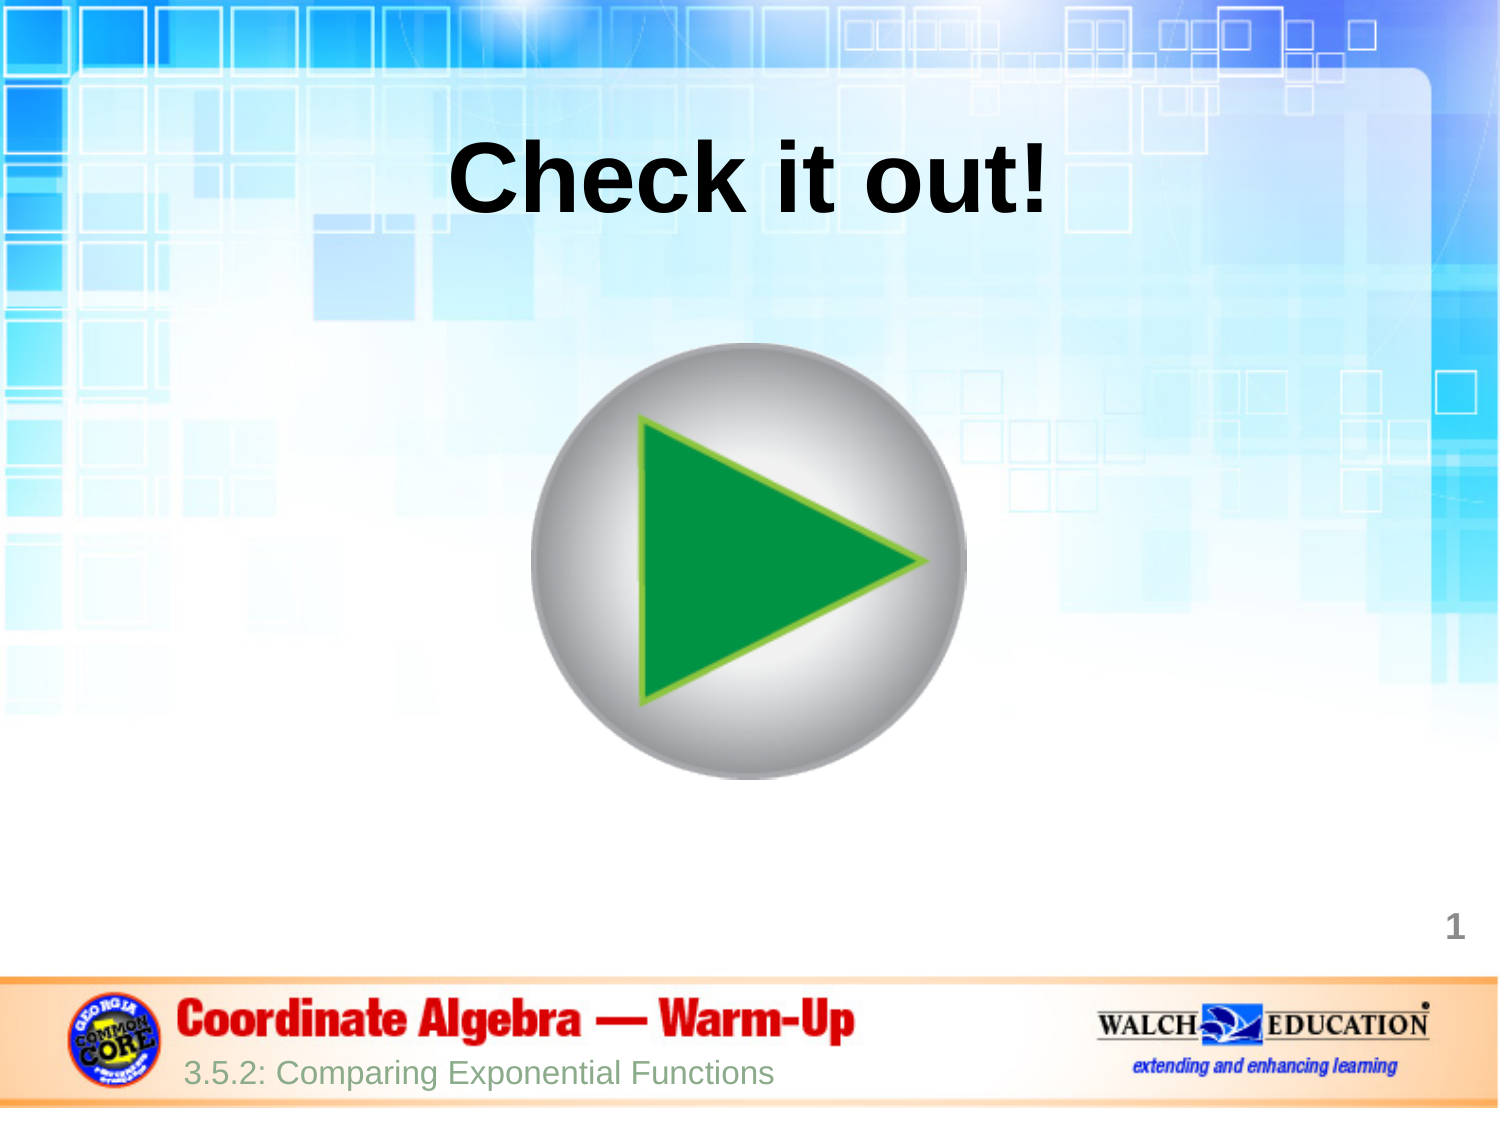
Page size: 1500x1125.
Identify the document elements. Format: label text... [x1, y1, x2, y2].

picture [0, 0, 1500, 1108]
slide_number 1 [1361, 901, 1481, 949]
footer 3.5.2: Comparing Exponential Functions [168, 1048, 1067, 1094]
subtitle Check it out! [105, 105, 1394, 925]
